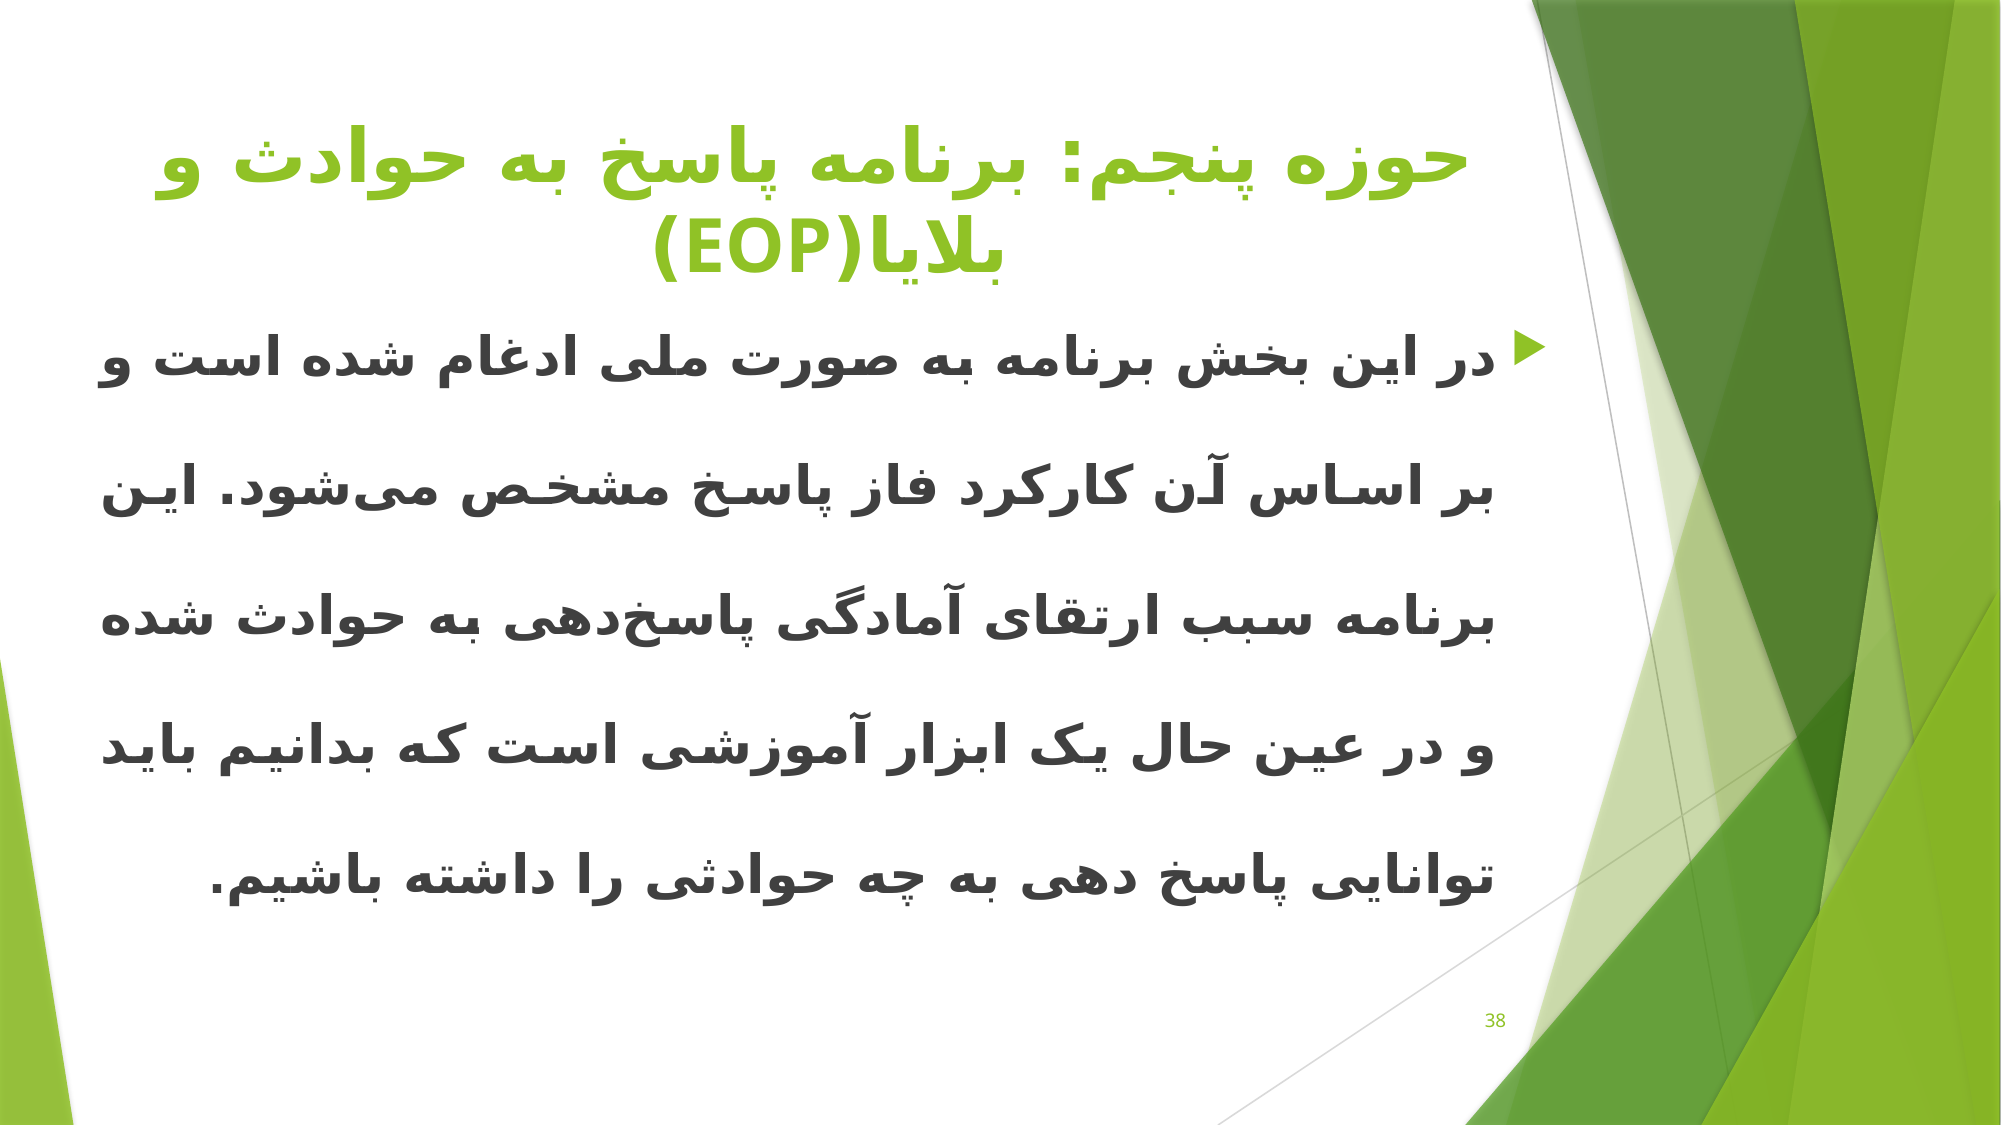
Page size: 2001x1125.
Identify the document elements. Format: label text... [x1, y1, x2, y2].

title حوزه پنجم: برنامه پاسخ به حوادث و بلایا(EOP) [111, 99, 1522, 248]
slide_number 38 [1409, 991, 1522, 1051]
list در این بخش برنامه به صورت ملی ادغام شده است و بر اساس آن کارکرد فاز پاسخ مشخص می‌شود. این برنامه سبب ارتقای آمادگی پاسخ‌دهی به حوادث شده و در عین حال یک ابزار آموزشی است که بدانیم باید توانایی پاسخ دهی به چه حوادثی را داشته باشیم. [85, 248, 1558, 1040]
